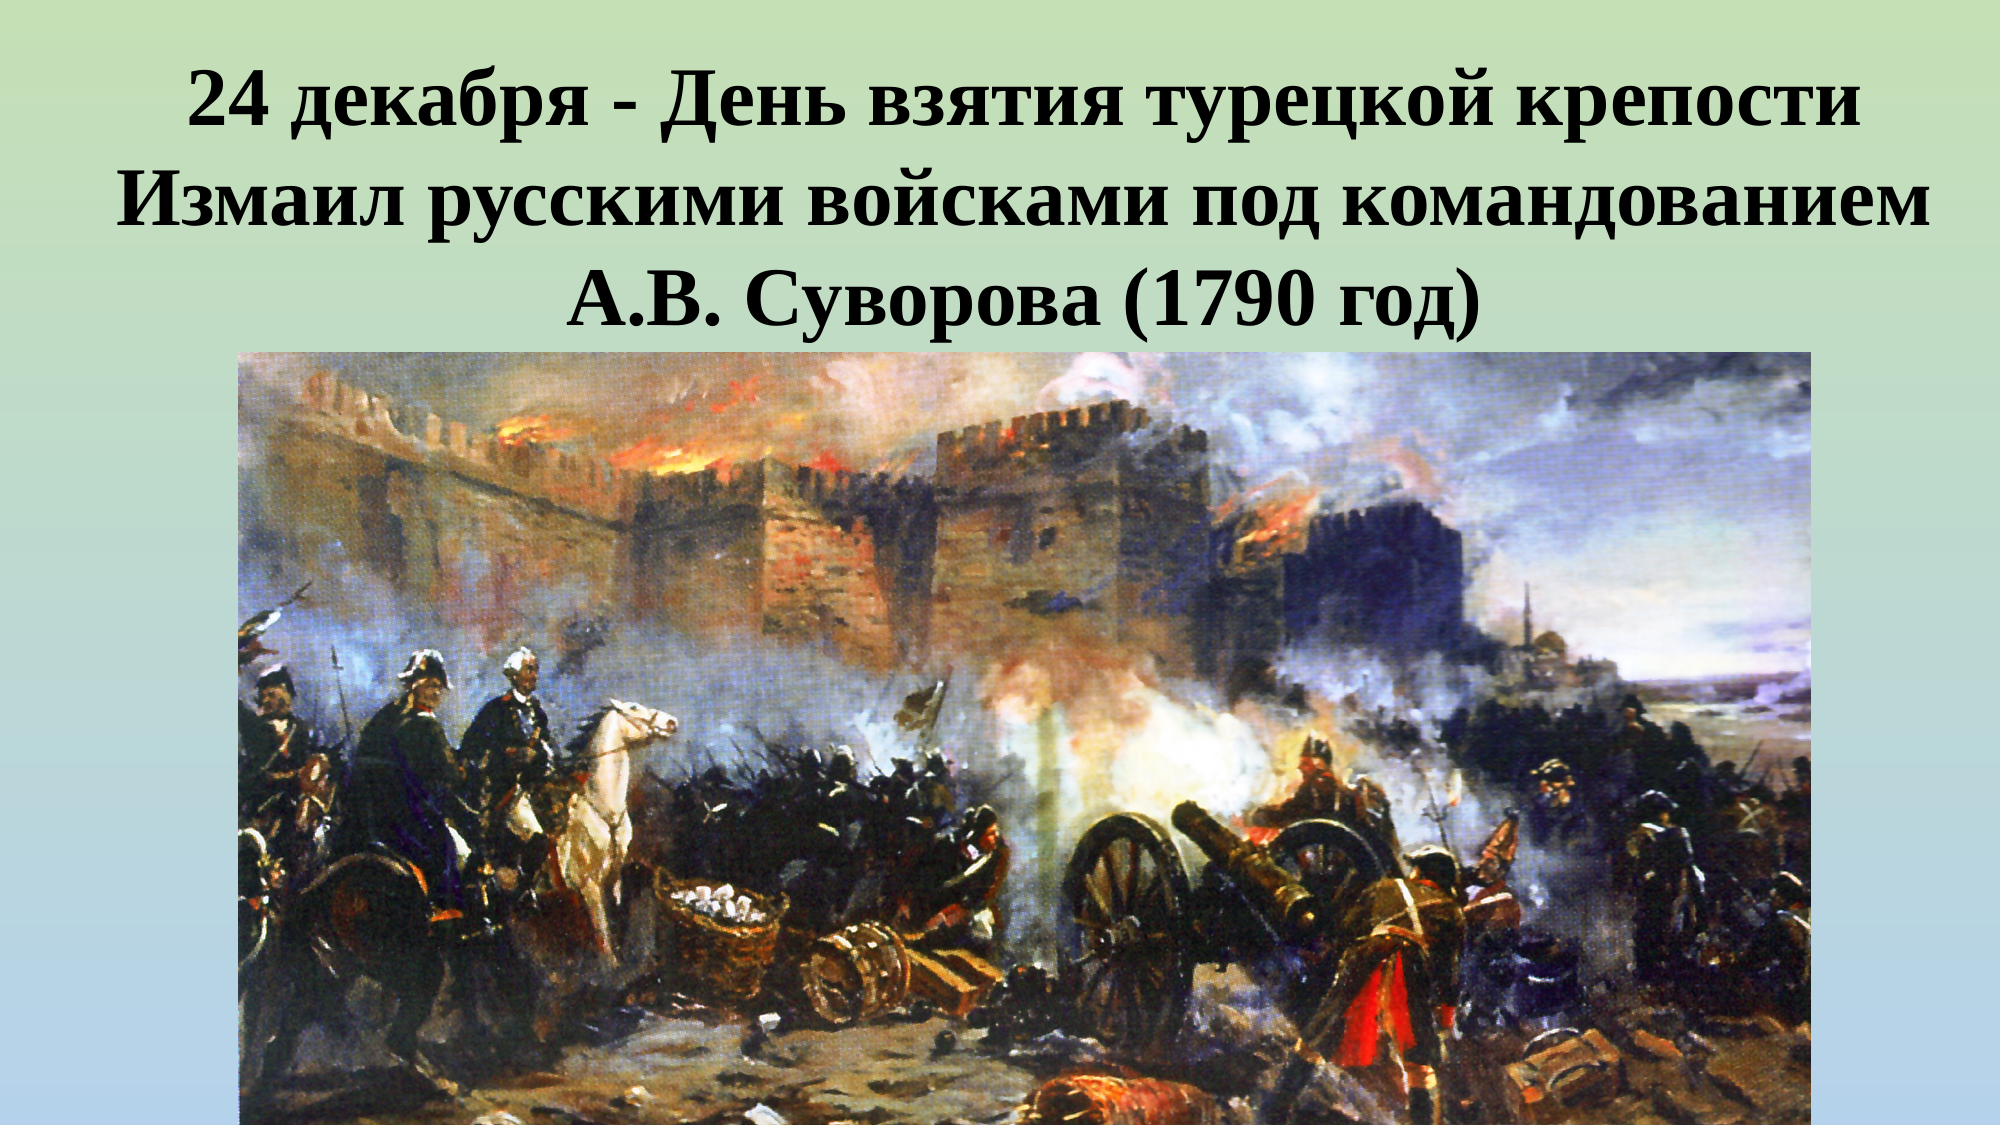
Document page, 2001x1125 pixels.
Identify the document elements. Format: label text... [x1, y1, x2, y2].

text_box 24 декабря - День взятия турецкой крепости Измаил русскими войсками под командованием А.В. Суворова (1790 год) [49, 34, 2000, 350]
picture [238, 352, 1812, 1125]
